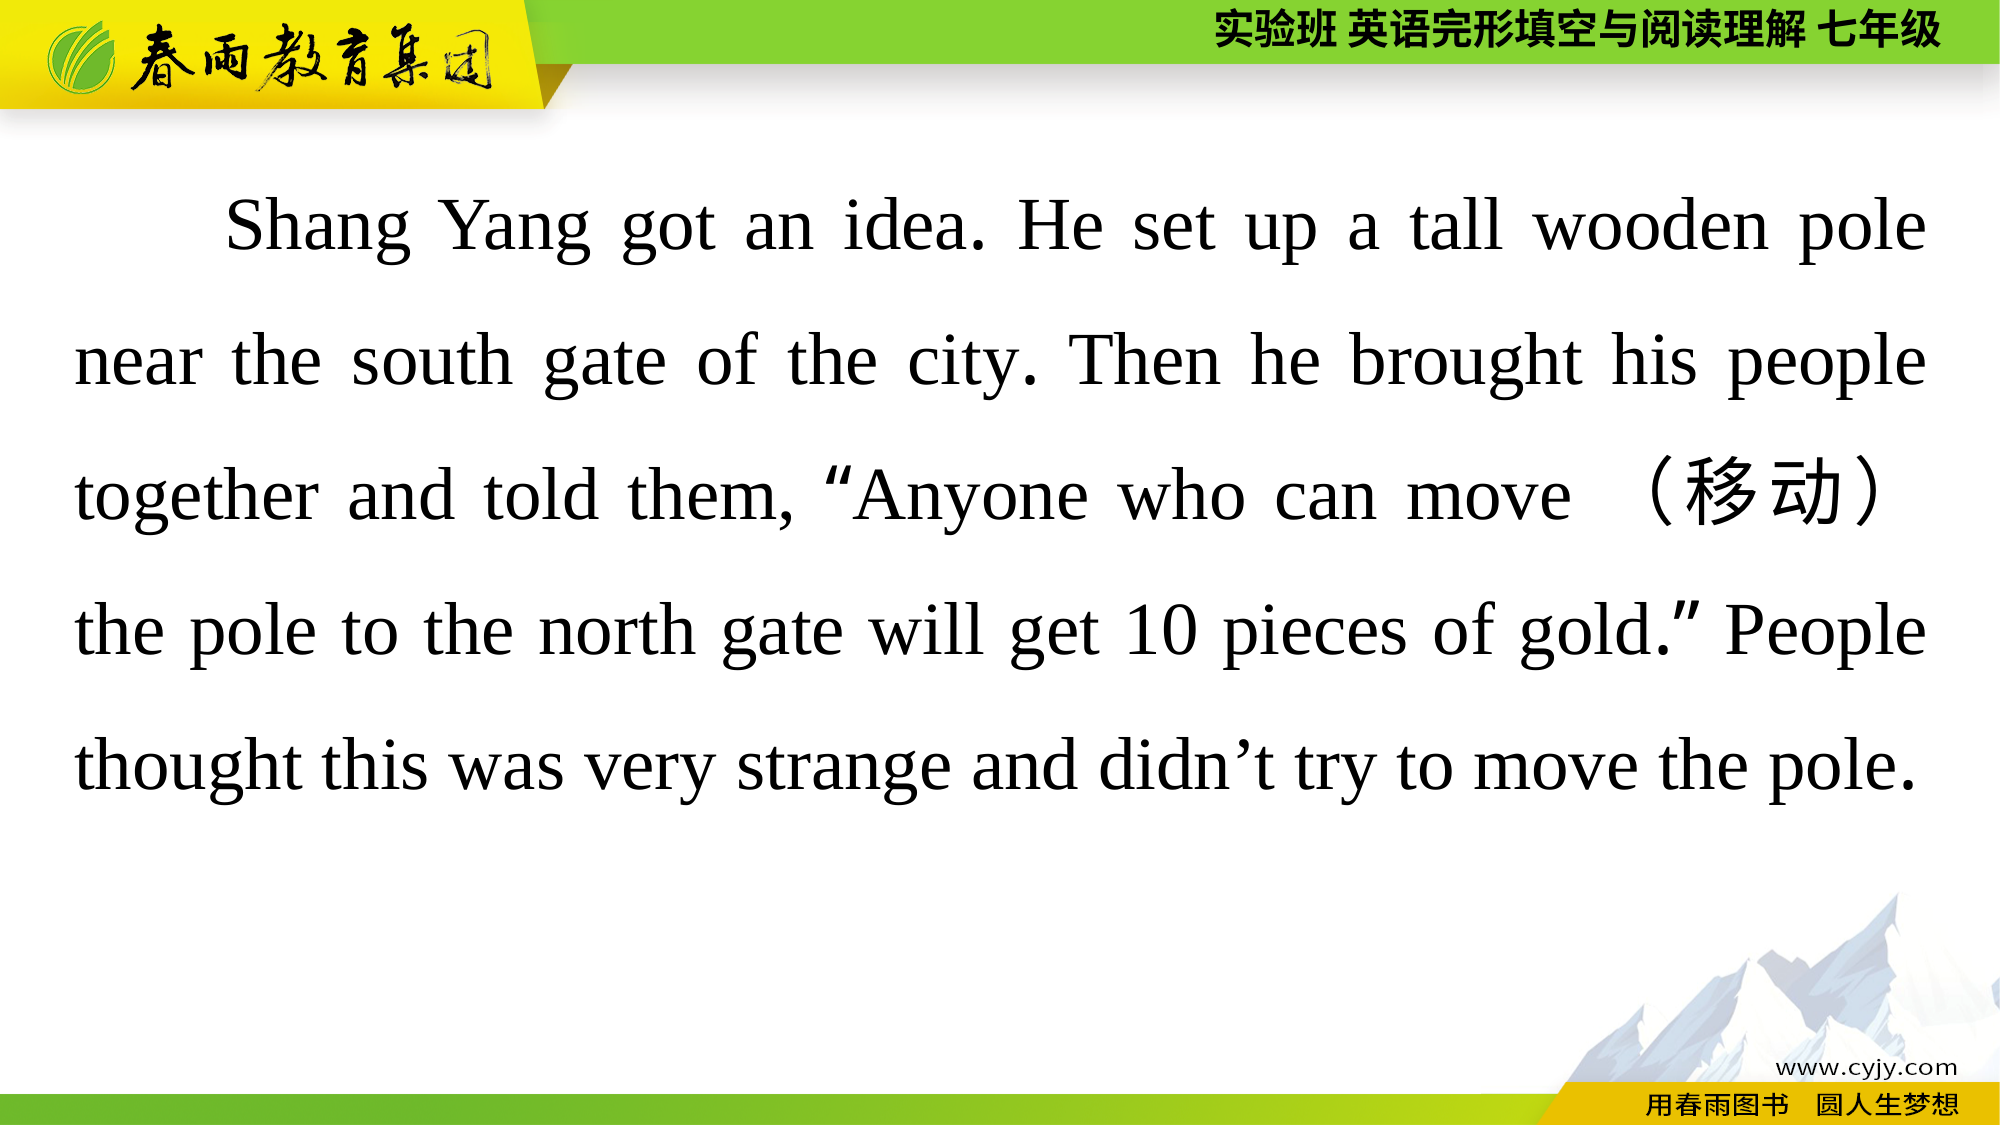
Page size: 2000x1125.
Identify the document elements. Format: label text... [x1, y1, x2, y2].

list Shang Yang got an idea. He set up a tall wooden pole near the south gate of the city. Then he brought his people together and told them, “Anyone who can move（移动） the pole to the north gate will get 10 pieces of gold.” People thought this was very strange and didn’t try to move the pole. [59, 122, 1944, 939]
picture [0, 0, 2000, 1125]
